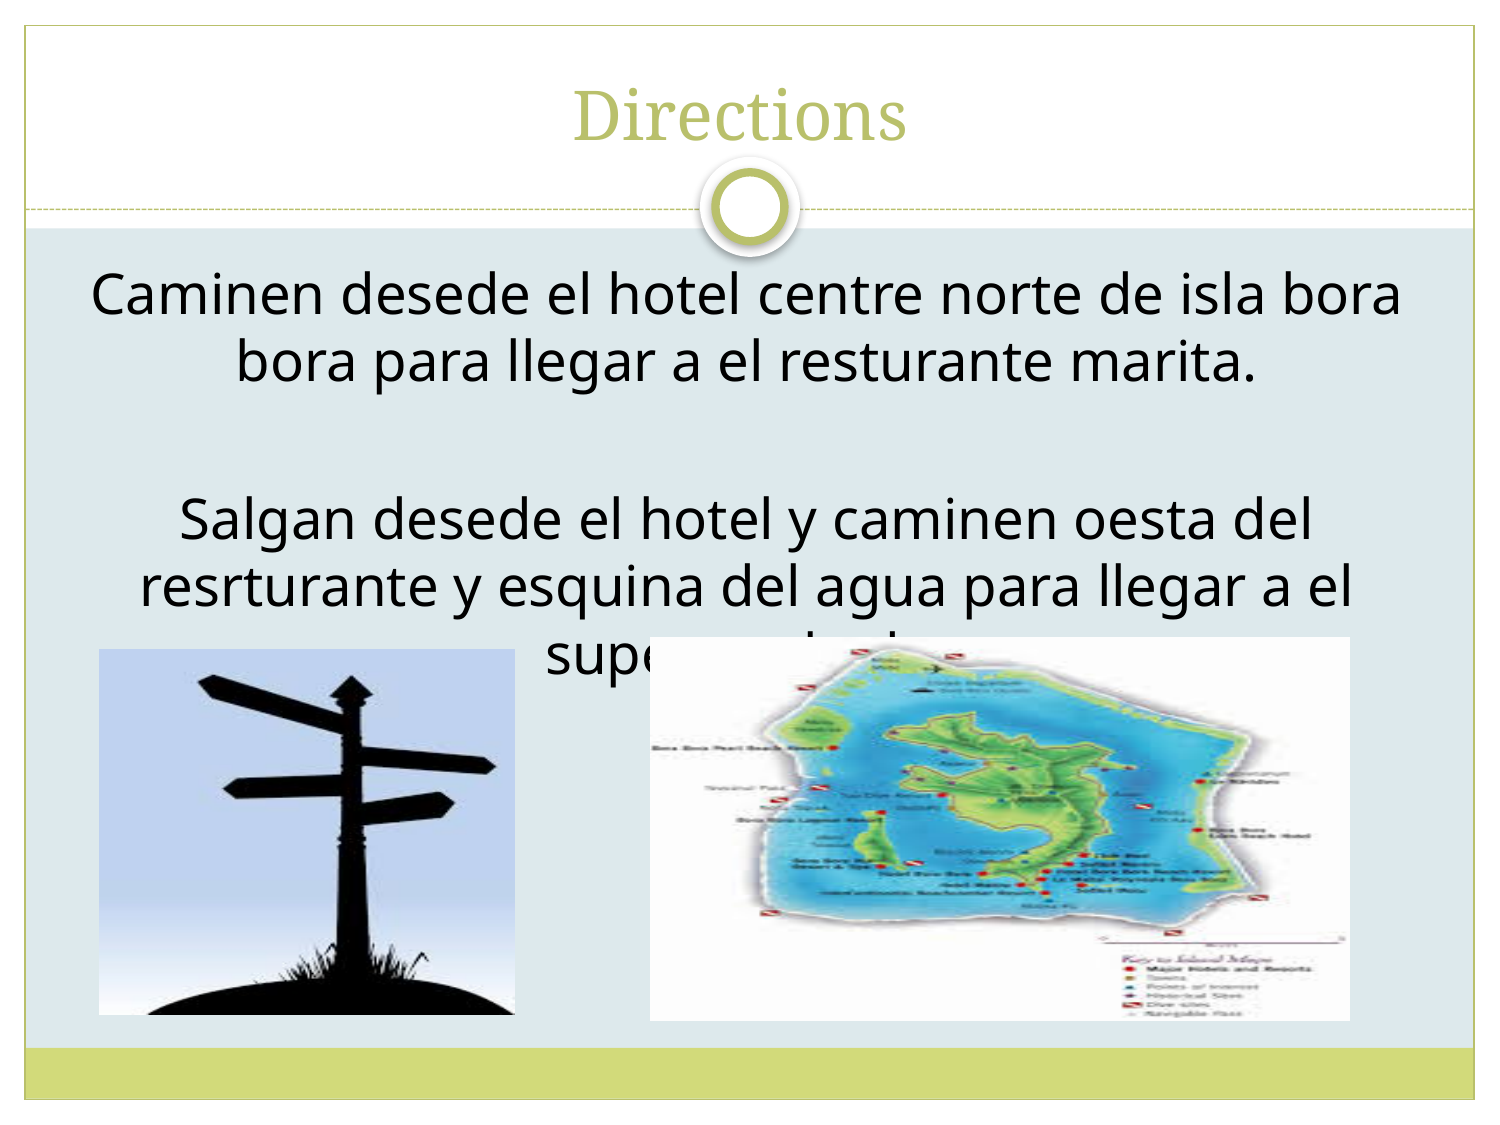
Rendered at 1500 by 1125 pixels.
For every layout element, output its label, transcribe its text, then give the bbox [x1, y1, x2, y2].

picture [99, 649, 515, 1015]
title Directions [49, 37, 1450, 162]
list Caminen desede el hotel centre norte de isla bora bora para llegar a el resturante marita. Salgan desede el hotel y caminen oesta del resrturante y esquina del agua para llegar a el supermarkado. [49, 250, 1445, 1001]
picture [649, 637, 1351, 1022]
